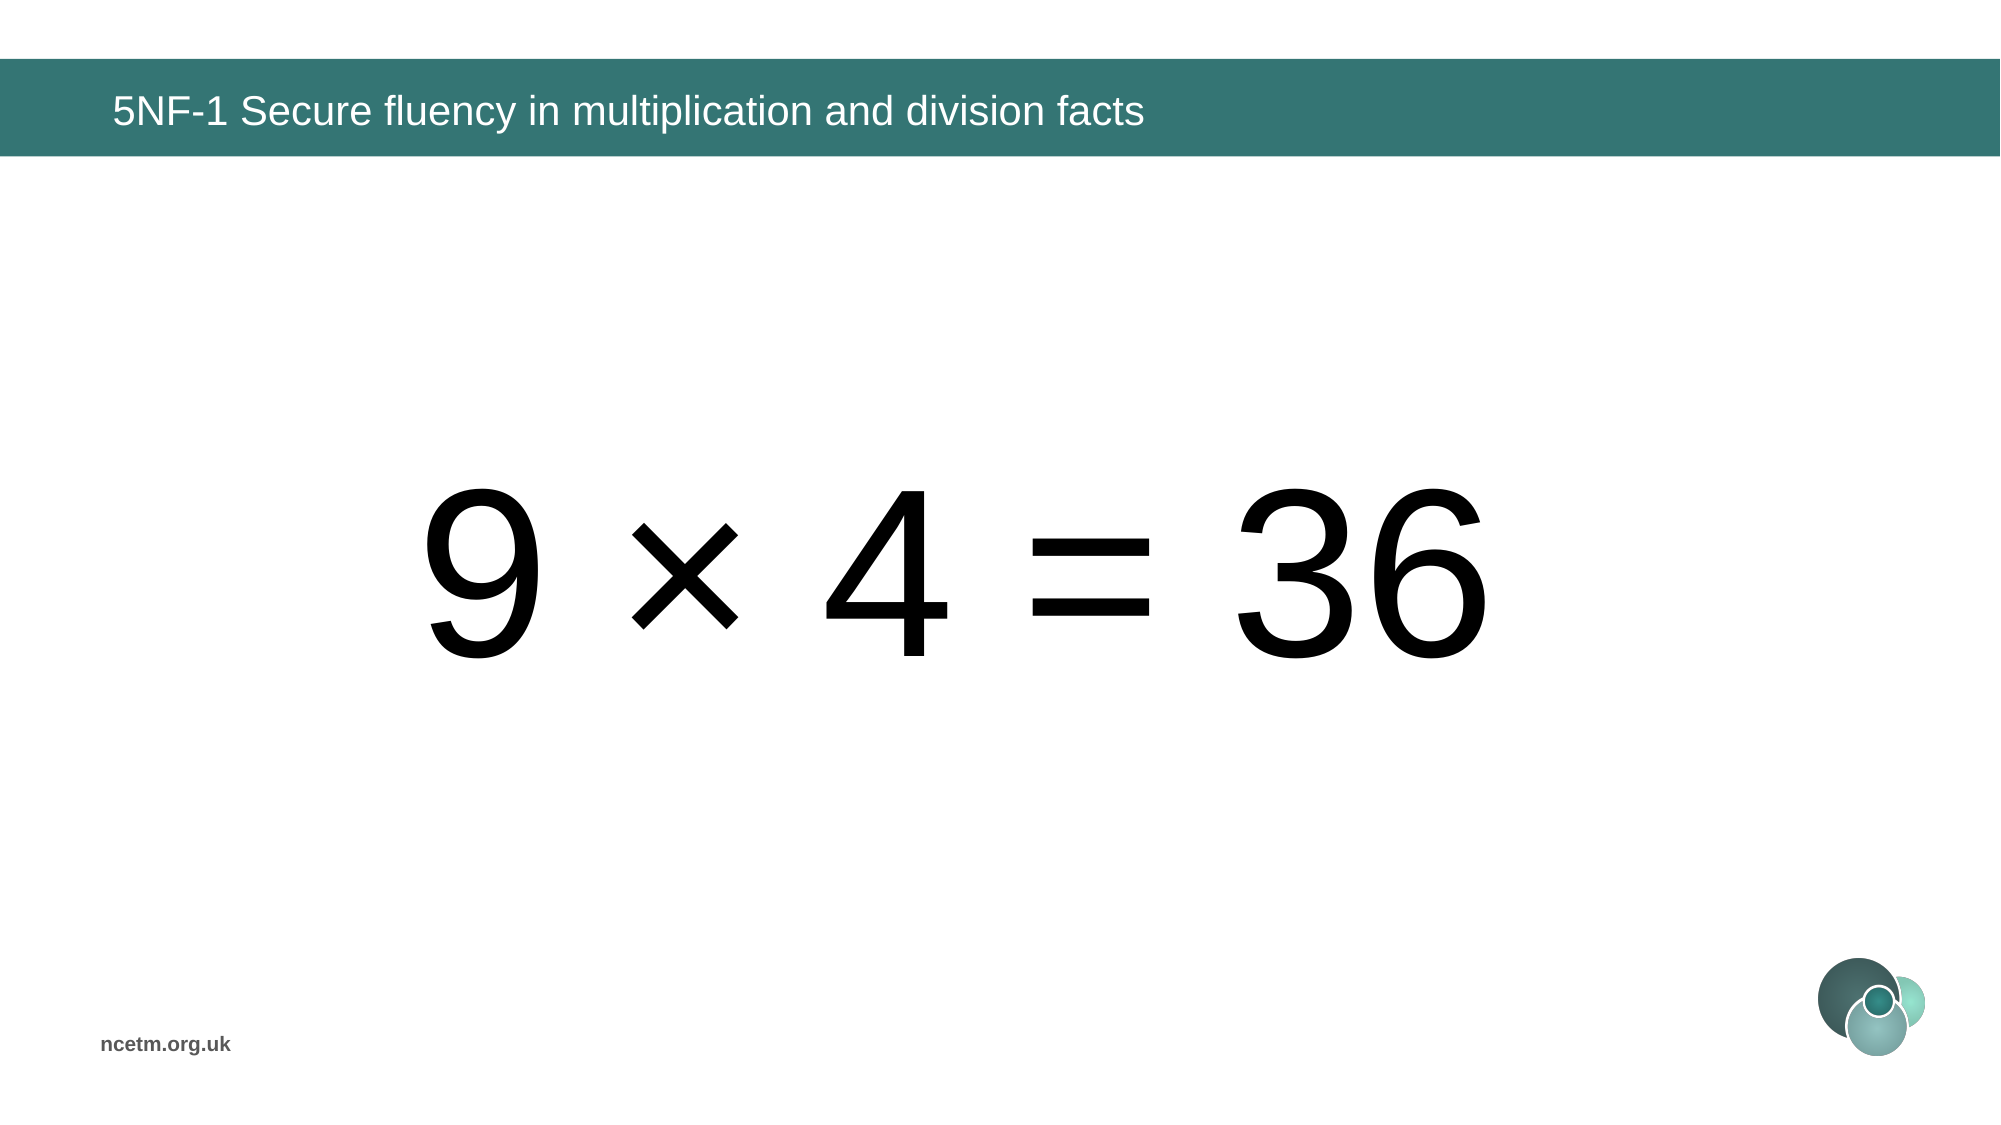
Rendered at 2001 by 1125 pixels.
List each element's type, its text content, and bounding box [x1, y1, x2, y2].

text_box 9 × 4 = [401, 409, 1214, 712]
picture [1818, 958, 1925, 1056]
text_box 36 [1214, 409, 1511, 712]
title 5NF-1 Secure fluency in multiplication and division facts [97, 76, 1945, 147]
